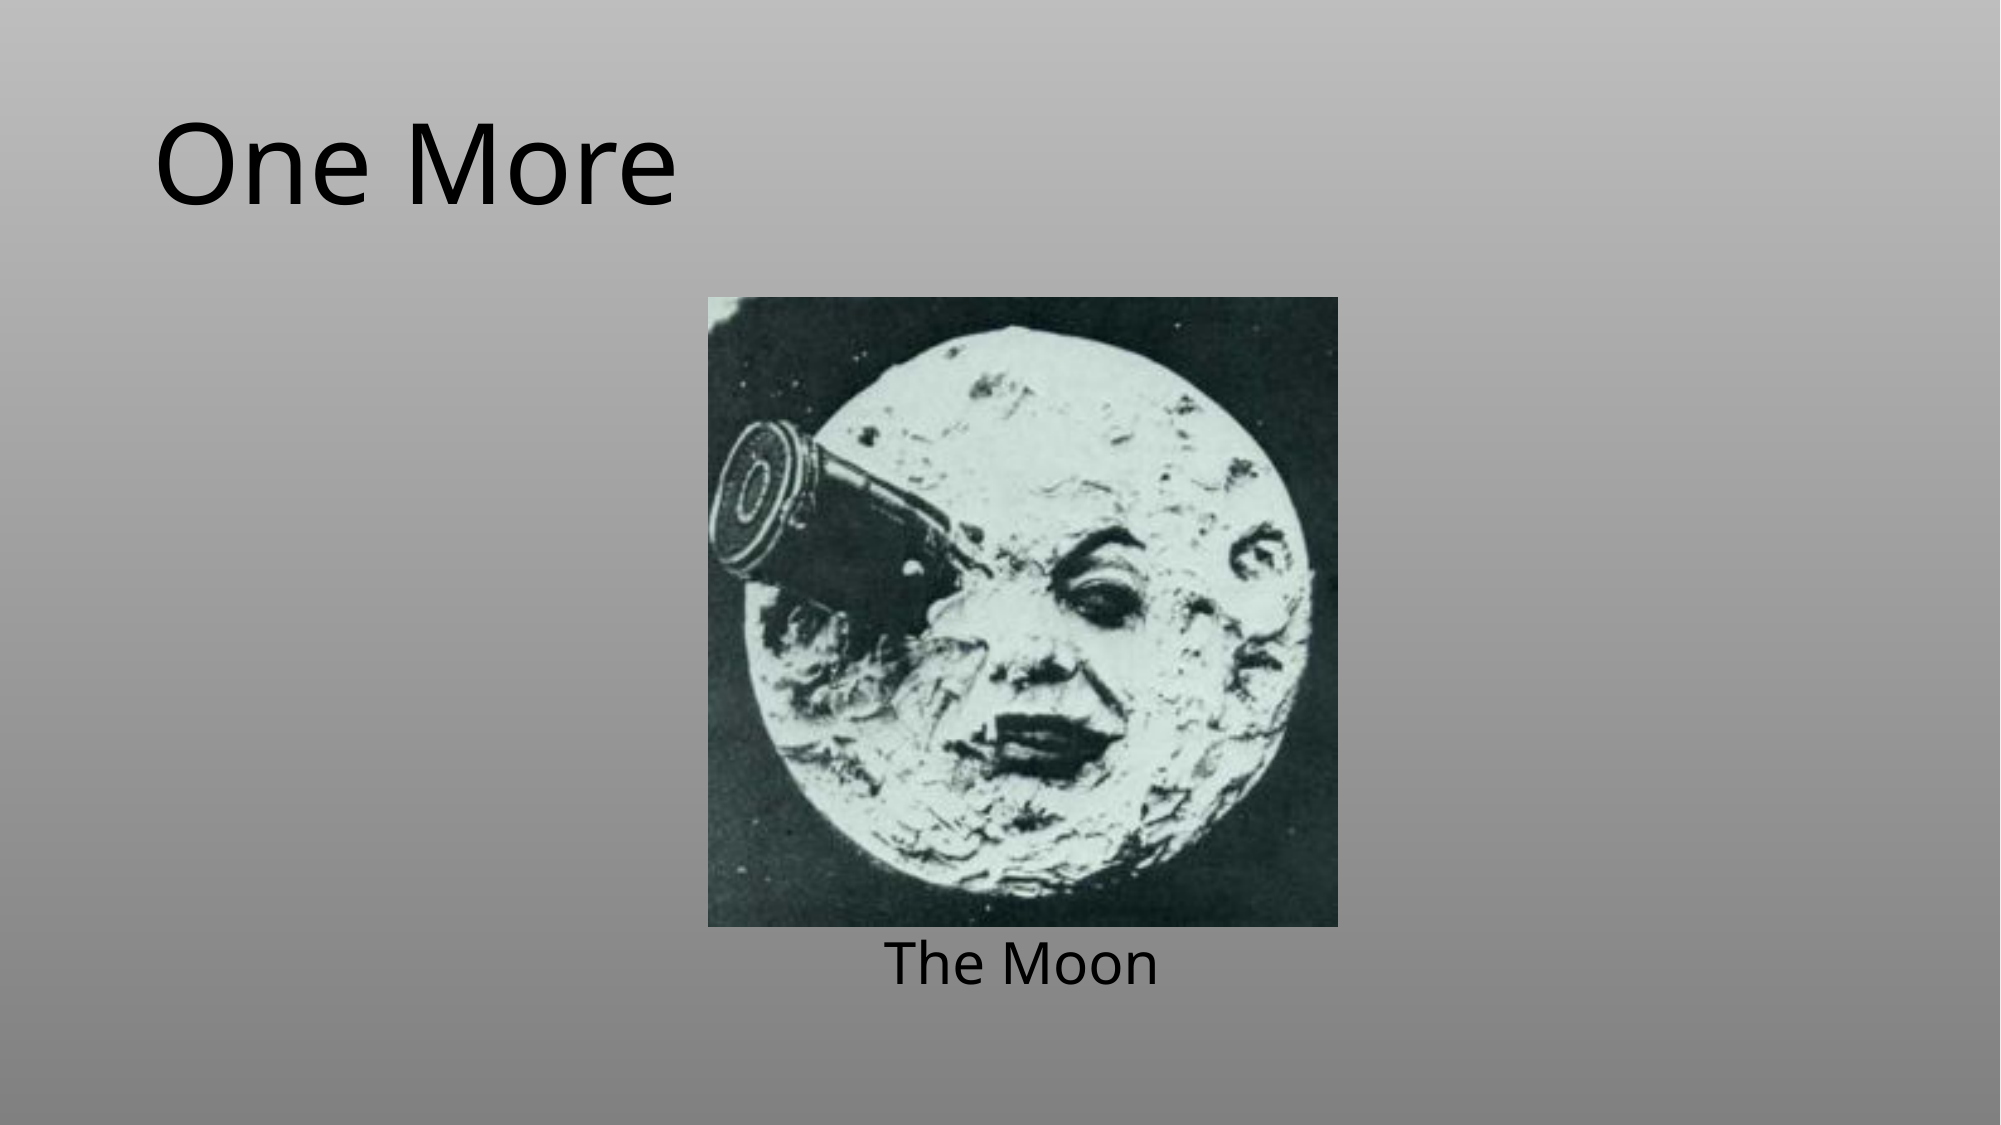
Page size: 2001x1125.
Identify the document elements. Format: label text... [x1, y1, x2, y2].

title One More [137, 59, 1863, 278]
picture [0, 0, 2001, 1125]
list The Moon [183, 927, 1861, 1011]
